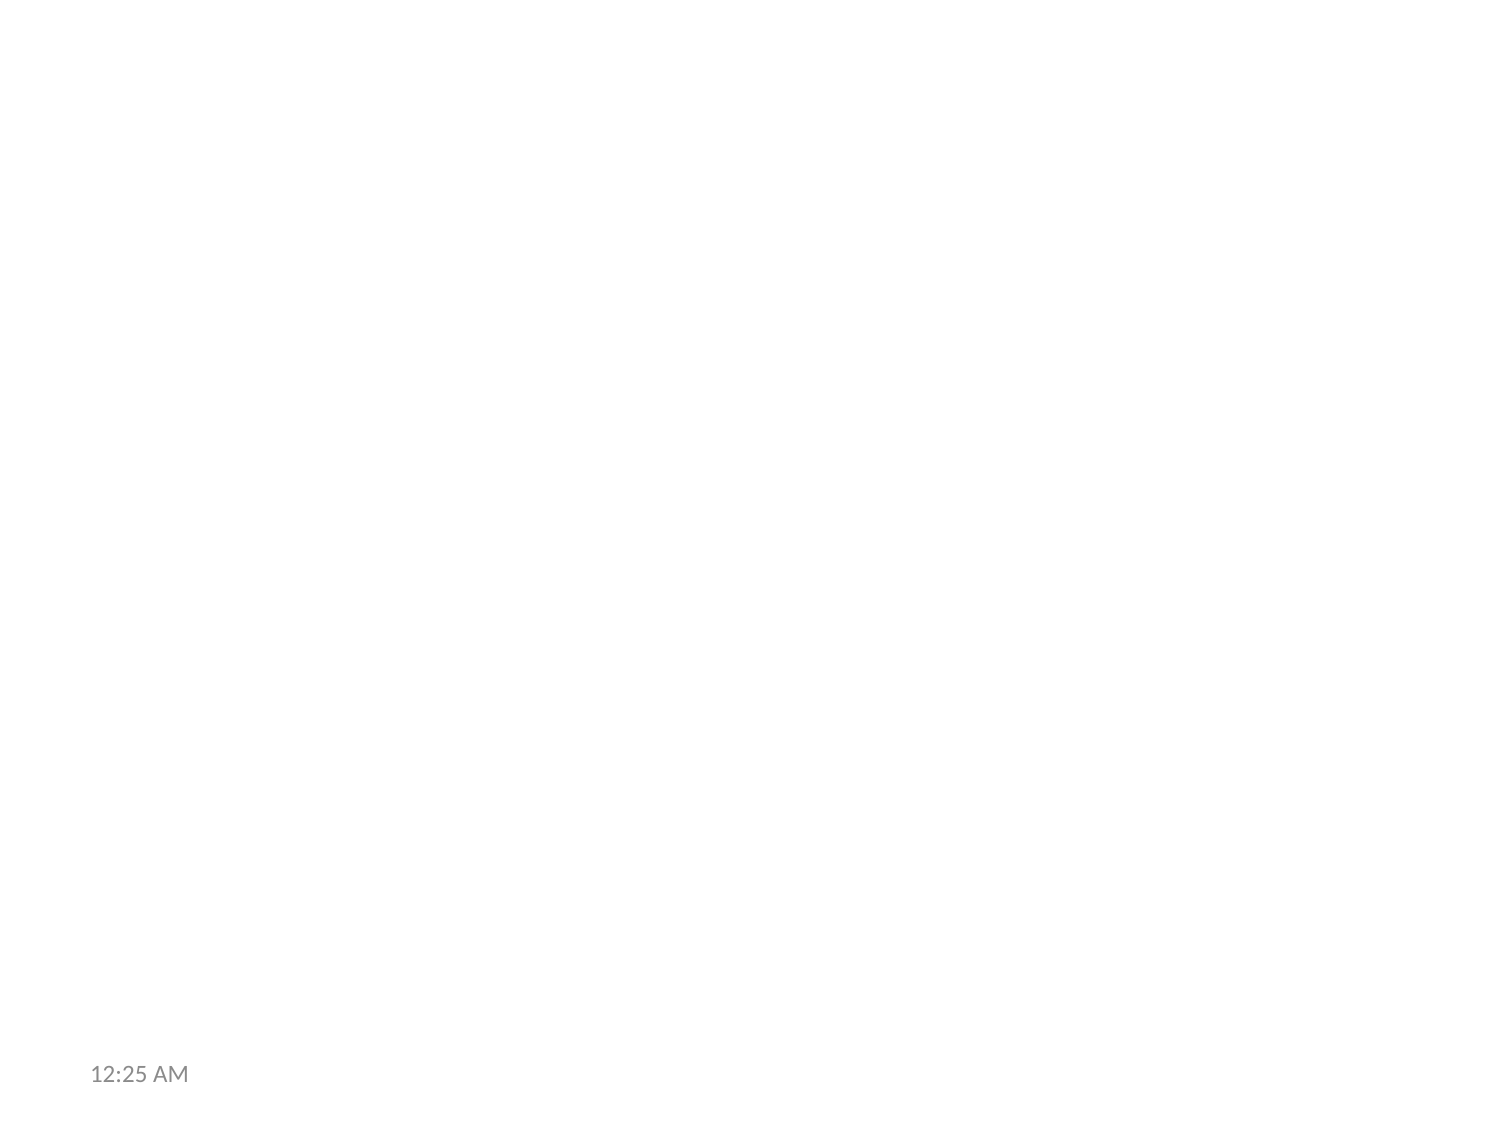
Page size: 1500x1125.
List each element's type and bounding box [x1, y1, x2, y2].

slide_number [75, 1042, 425, 1103]
